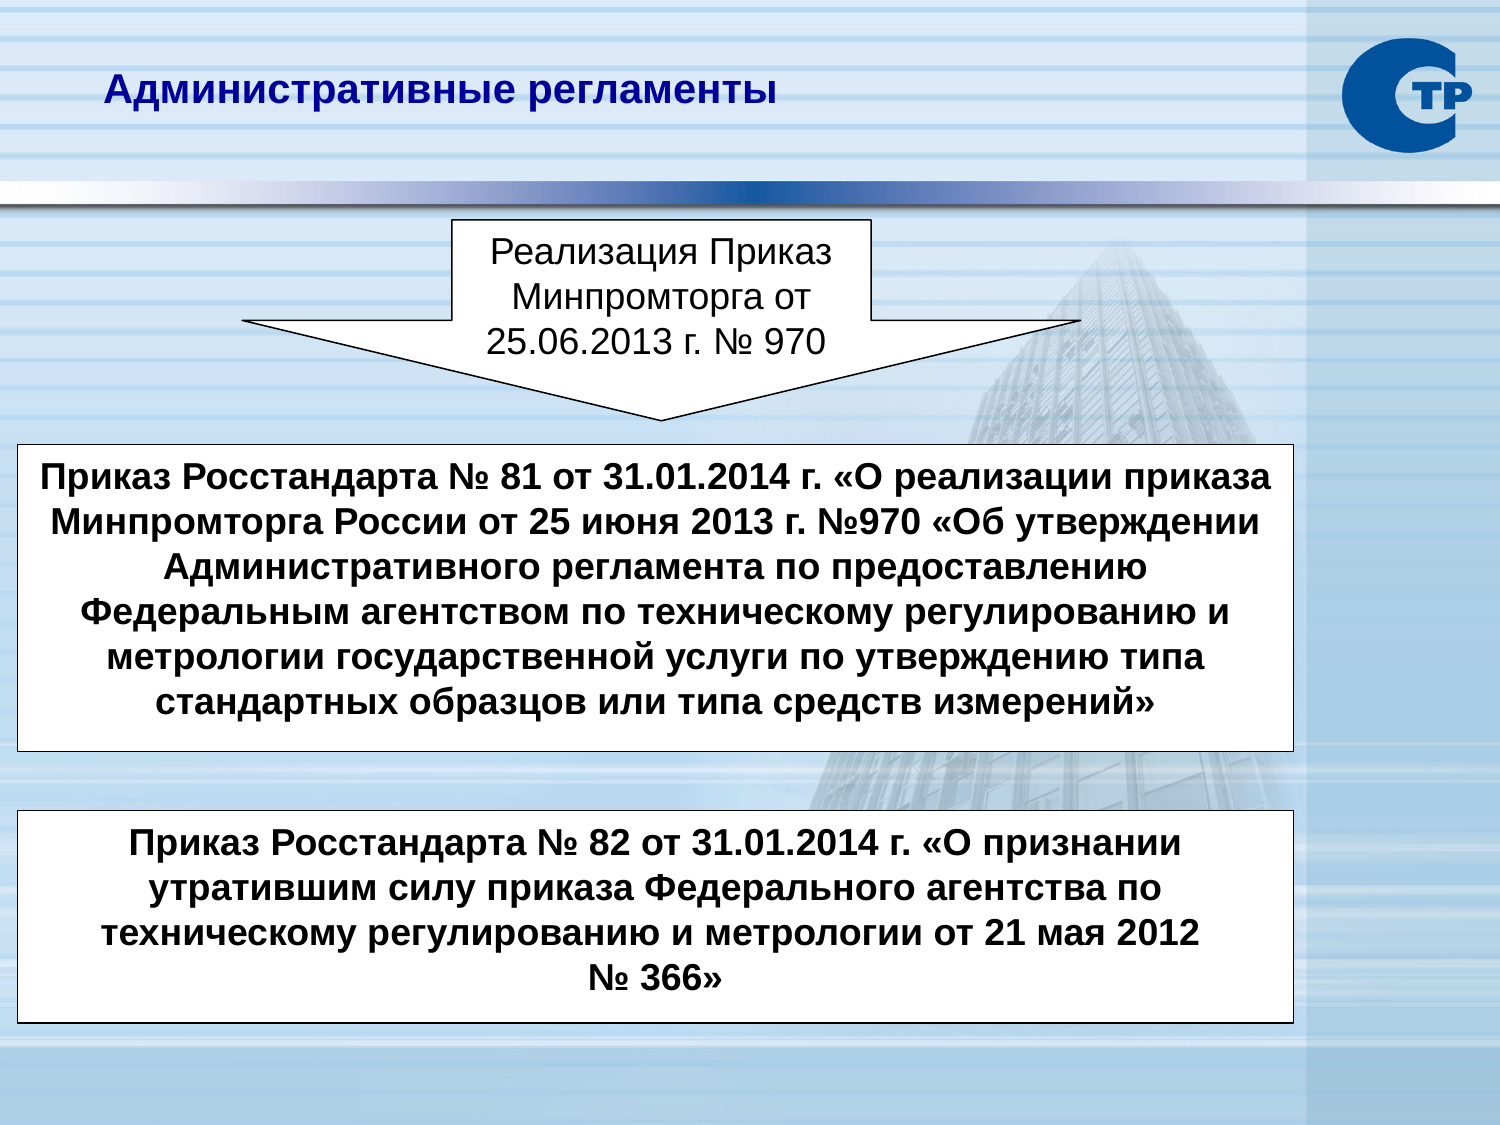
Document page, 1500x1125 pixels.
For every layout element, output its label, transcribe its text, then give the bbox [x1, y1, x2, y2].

text_box Приказ Росстандарта № 81 от 31.01.2014 г. «О реализации приказа Минпромторга России от 25 июня 2013 г. №970 «Об утверждении Административного регламента по предоставлению Федеральным агентством по техническому регулированию и метрологии государственной услуги по утверждению типа стандартных образцов или типа средств измерений» [17, 444, 1294, 752]
text_box Административные регламенты [88, 54, 1010, 120]
picture [0, 0, 1500, 1125]
text_box Приказ Росстандарта № 82 от 31.01.2014 г. «О признании утратившим силу приказа Федерального агентства по техническому регулированию и метрологии от 21 мая 2012 № 366» [17, 810, 1294, 1024]
text_box Реализация Приказ Минпромторга от 25.06.2013 г. № 970 [242, 219, 1081, 421]
